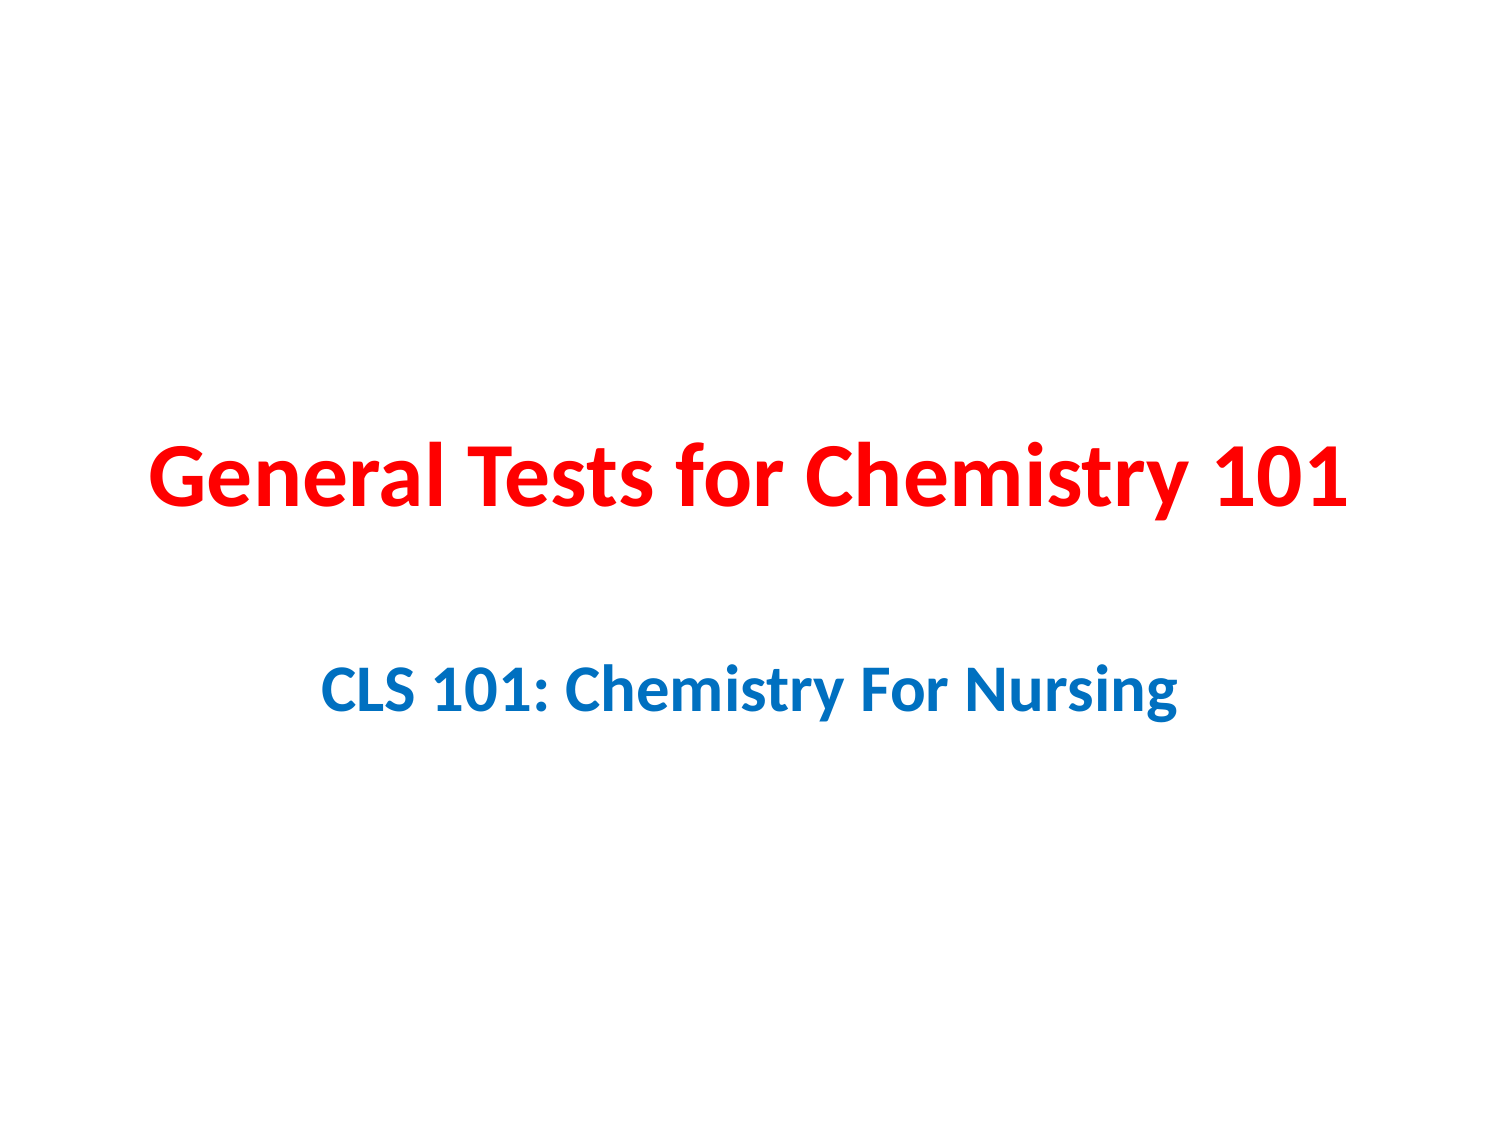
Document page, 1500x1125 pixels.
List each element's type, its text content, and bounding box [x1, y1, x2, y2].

subtitle CLS 101: Chemistry For Nursing [225, 637, 1275, 925]
title General Tests for Chemistry 101 [112, 349, 1388, 591]
